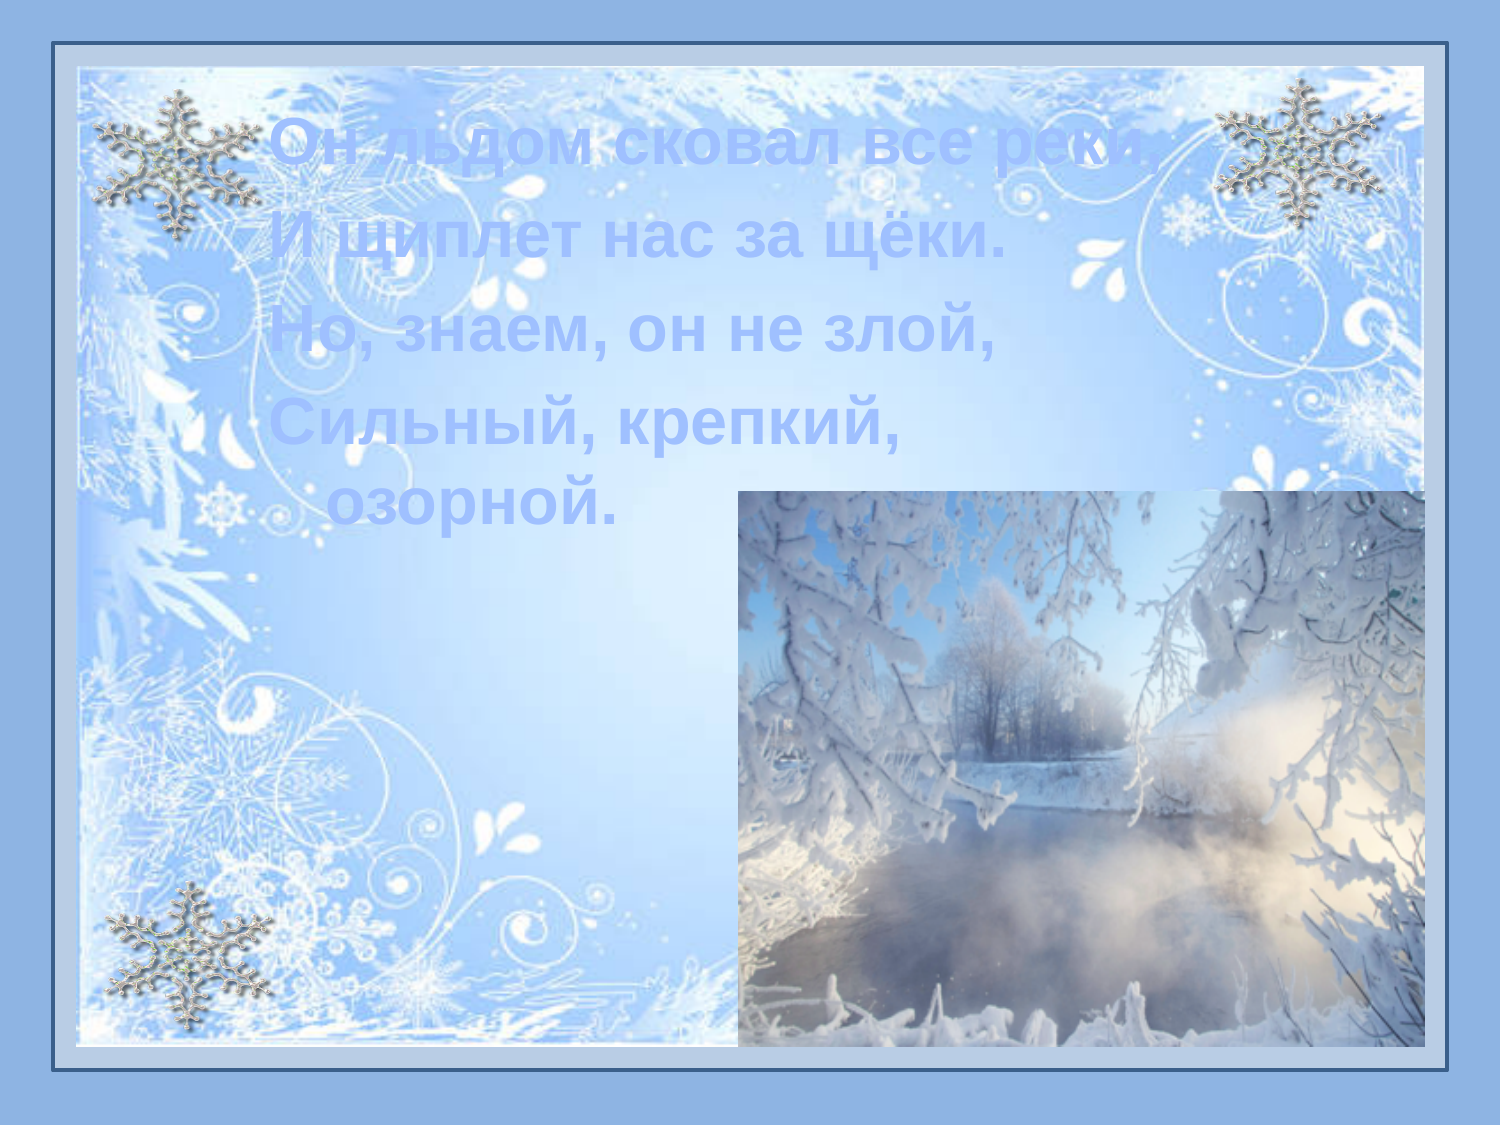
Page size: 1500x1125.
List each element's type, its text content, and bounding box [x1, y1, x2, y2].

picture [76, 66, 1425, 1048]
list Он льдом сковал все реки, И щиплет нас за щёки. Но, знаем, он не злой, Сильный, крепкий, озорной. [253, 90, 1199, 1010]
